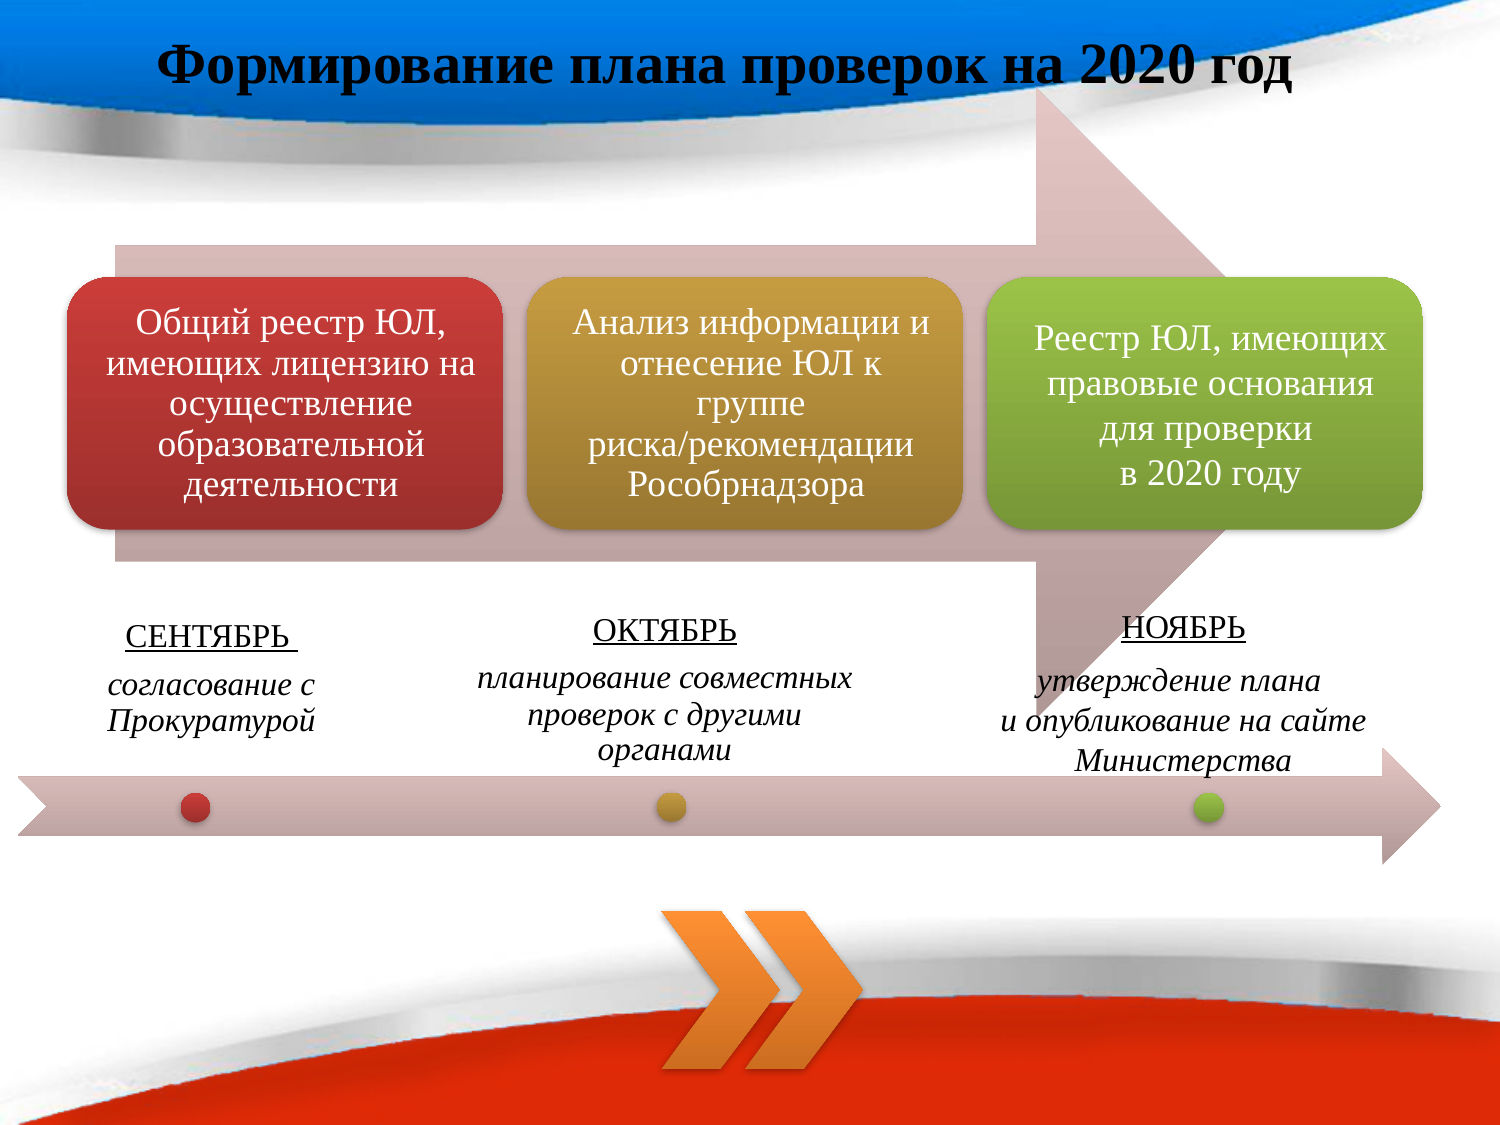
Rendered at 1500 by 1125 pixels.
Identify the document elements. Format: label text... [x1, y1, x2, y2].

picture [0, 0, 1500, 1125]
title Формирование плана проверок на 2020 год [88, 1, 1376, 86]
text_box [1391, 726, 1473, 965]
text_box [744, 910, 863, 1069]
text_box [965, 894, 1391, 1053]
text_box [17, 591, 1442, 886]
text_box [560, 894, 965, 965]
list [17, 88, 1473, 719]
text_box [661, 910, 780, 1069]
